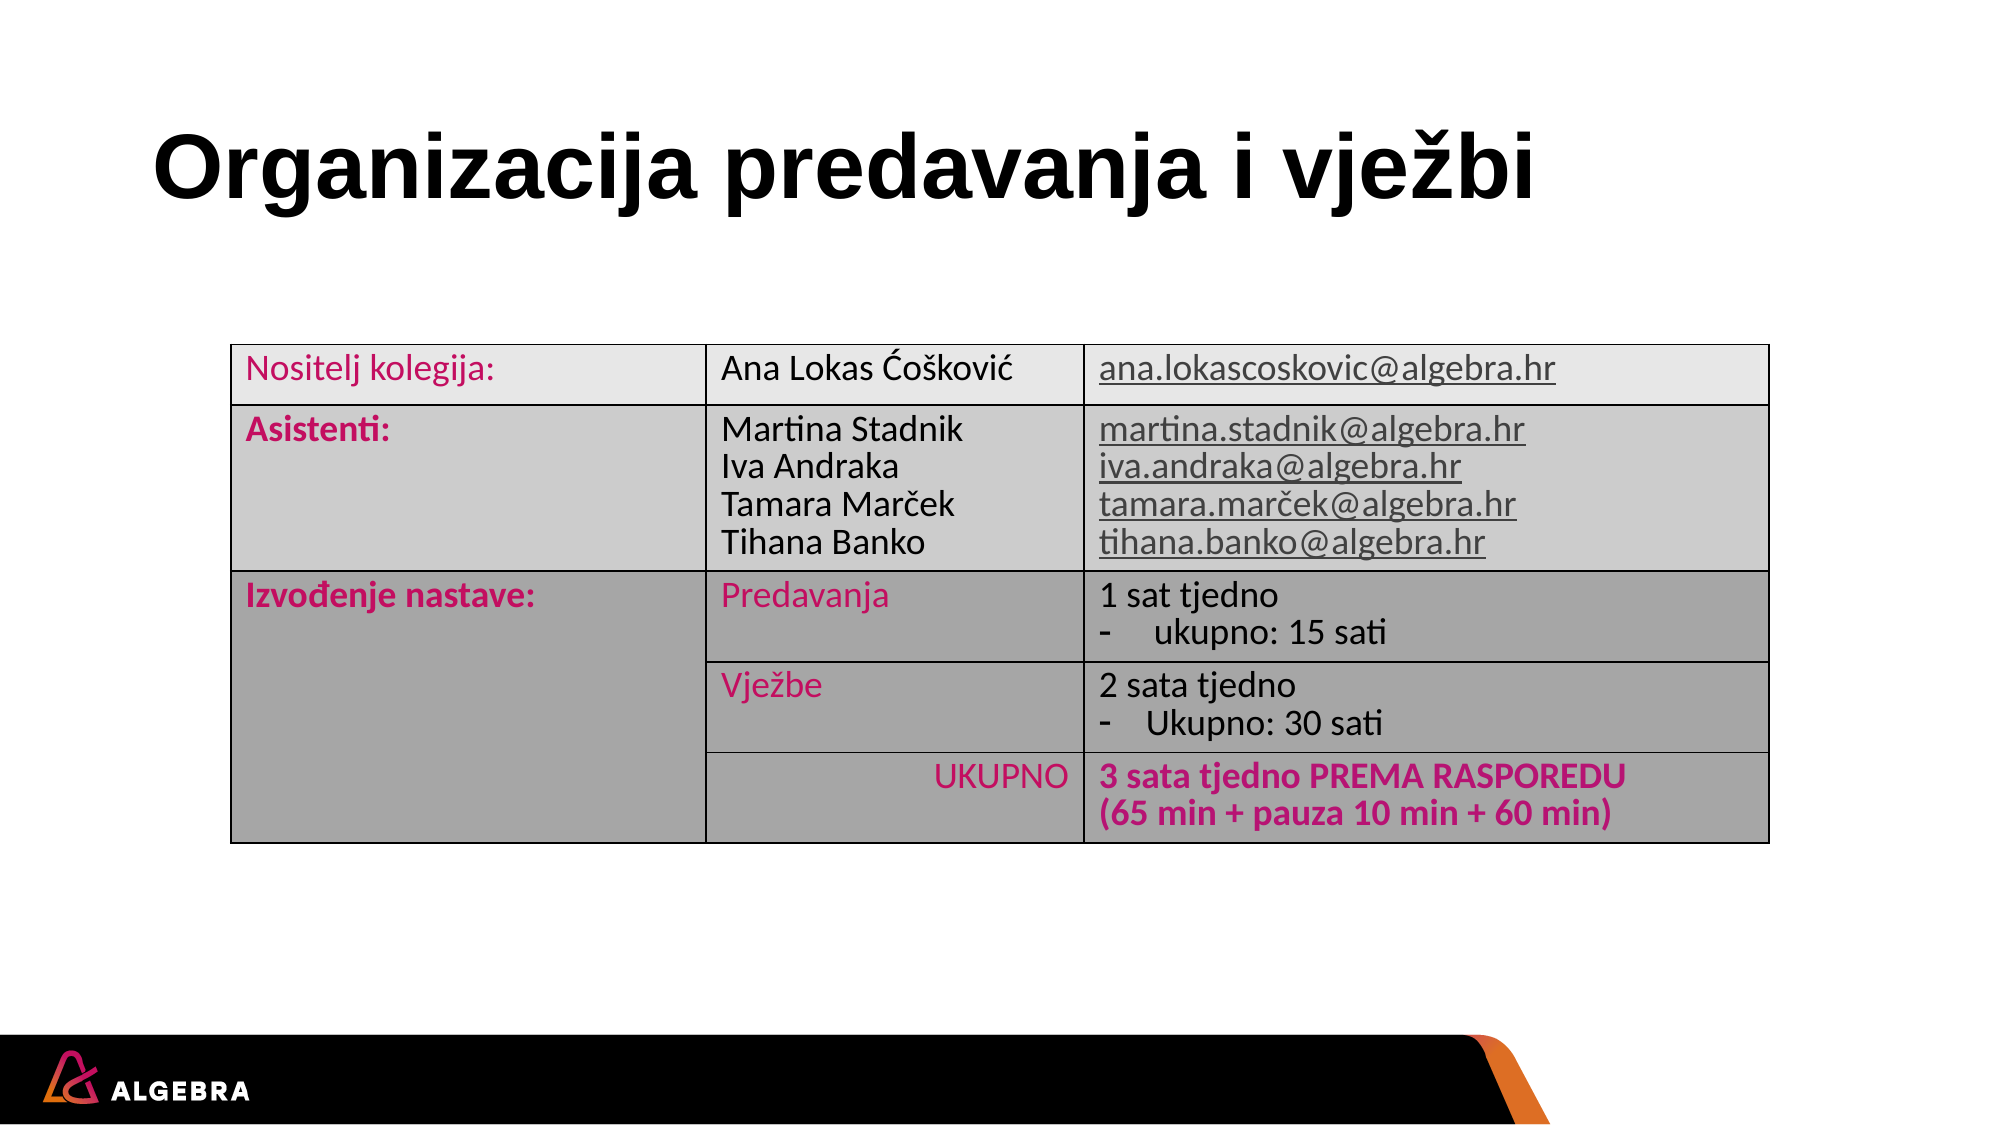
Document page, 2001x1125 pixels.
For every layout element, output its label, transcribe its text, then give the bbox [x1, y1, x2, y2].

table_header Nositelj kolegija: [232, 345, 705, 404]
table_cell Izvođenje nastave: [232, 572, 705, 842]
table_header Ana Lokas Ćošković [707, 345, 1083, 404]
table_cell 2 sata tjedno Ukupno: 30 sati [1085, 663, 1768, 752]
table_cell Predavanja [707, 572, 1083, 661]
picture [0, 1034, 1733, 1125]
table_cell 1 sat tjedno ukupno: 15 sati [1085, 572, 1768, 661]
table_cell Martina Stadnik Iva Andraka Tamara Marček Tihana Banko [707, 406, 1083, 570]
table_header ana.lokascoskovic@algebra.hr [1085, 345, 1768, 404]
table_cell Vježbe [707, 663, 1083, 752]
table_cell Asistenti: [232, 406, 705, 570]
title Organizacija predavanja i vježbi [137, 59, 1863, 278]
table_cell 3 sata tjedno PREMA RASPOREDU (65 min + pauza 10 min + 60 min) [1085, 753, 1768, 842]
table_cell UKUPNO [707, 753, 1083, 842]
table_cell martina.stadnik@algebra.hr iva.andraka@algebra.hr tamara.marček@algebra.hr tihana.banko@algebra.hr [1085, 406, 1768, 570]
